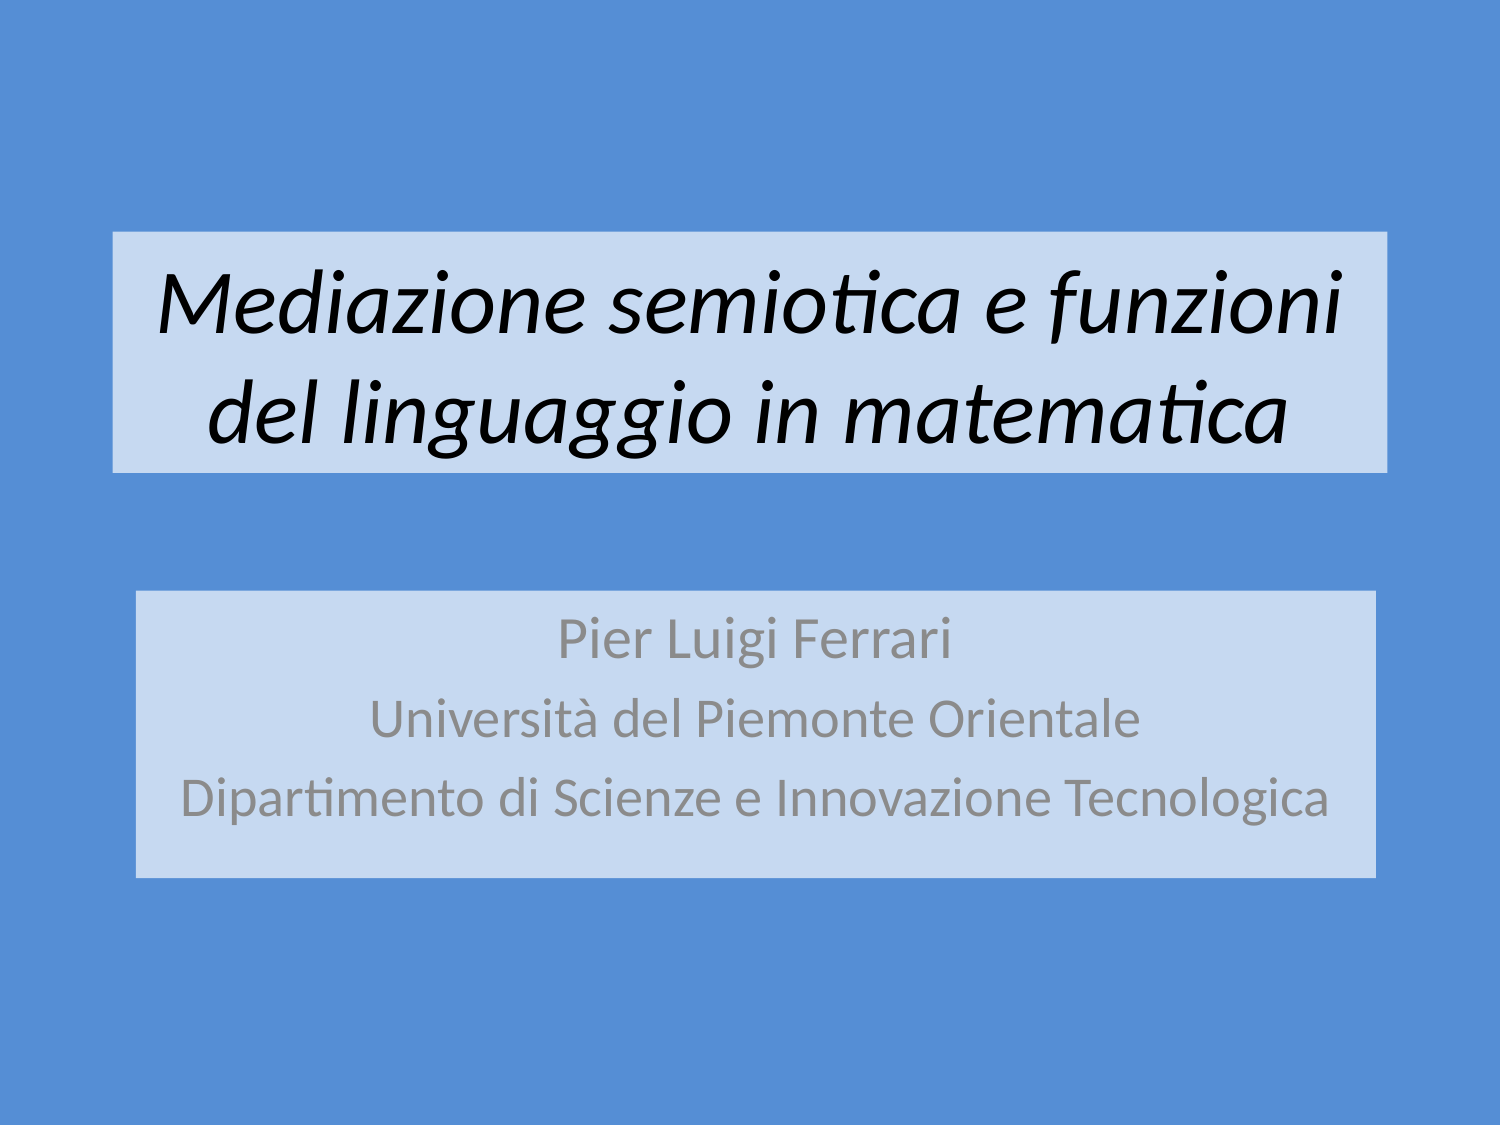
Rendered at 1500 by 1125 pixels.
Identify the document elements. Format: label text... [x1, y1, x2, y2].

title Mediazione semiotica e funzioni del linguaggio in matematica [112, 231, 1388, 473]
subtitle Pier Luigi Ferrari Università del Piemonte Orientale Dipartimento di Scienze e Innovazione Tecnologica [135, 590, 1376, 879]
